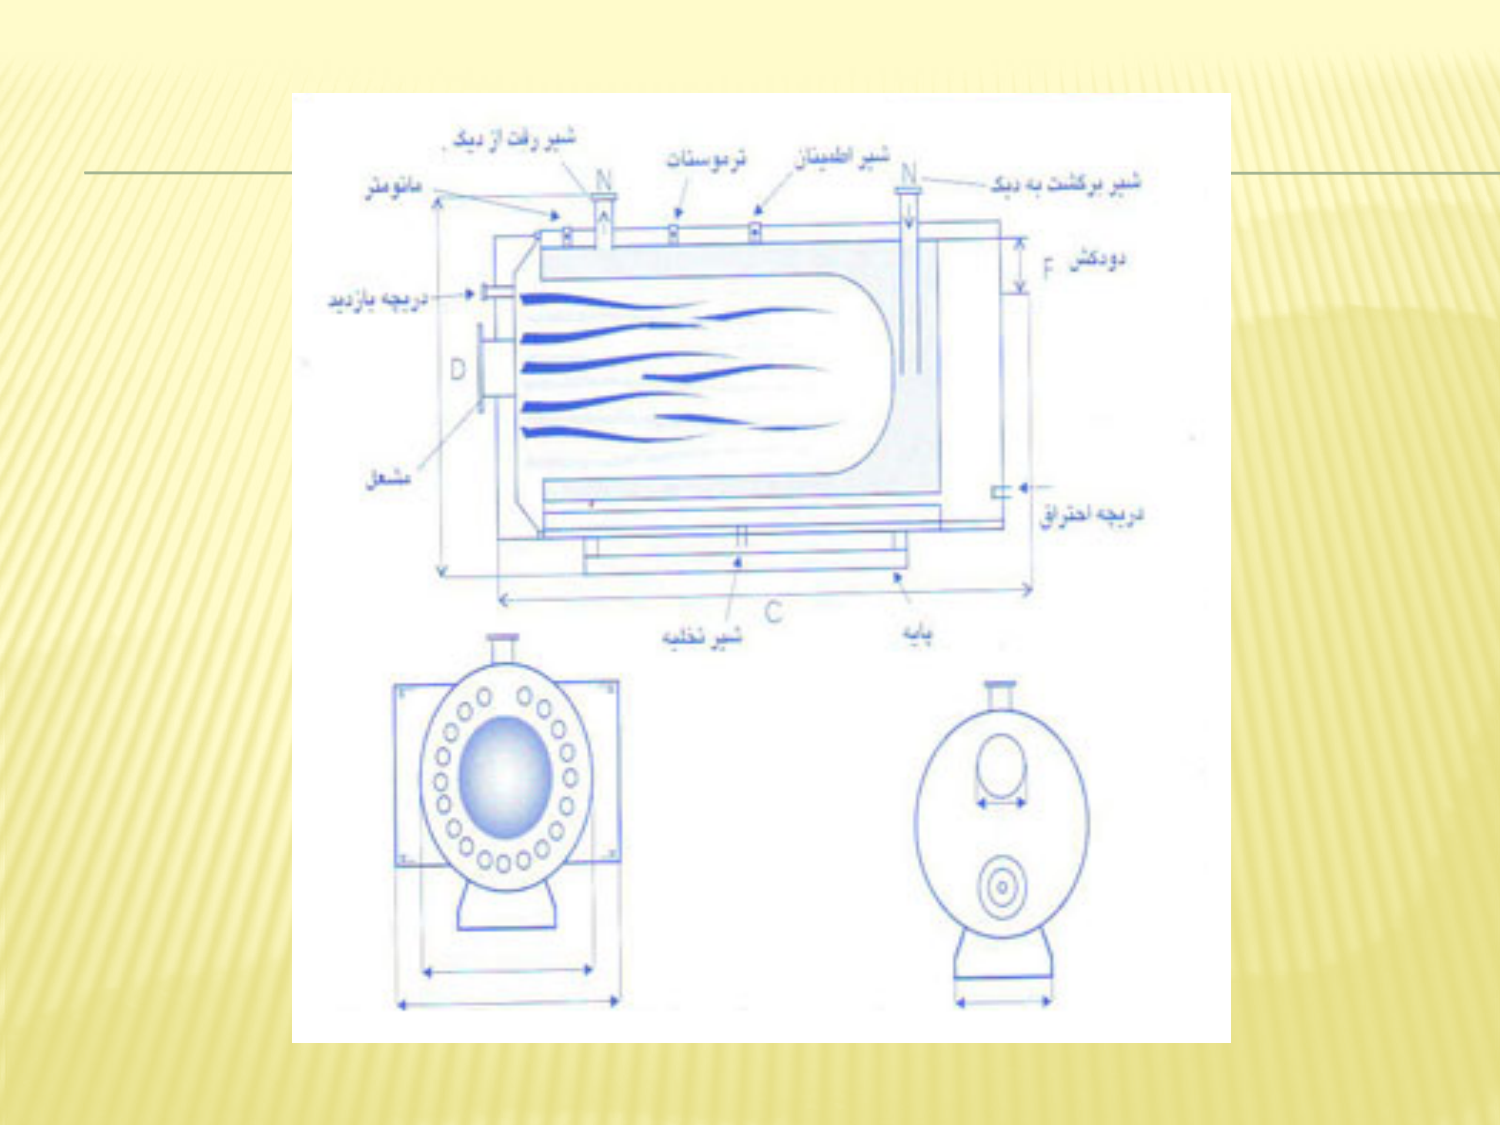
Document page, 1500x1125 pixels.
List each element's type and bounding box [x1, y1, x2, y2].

list [292, 93, 1231, 1043]
